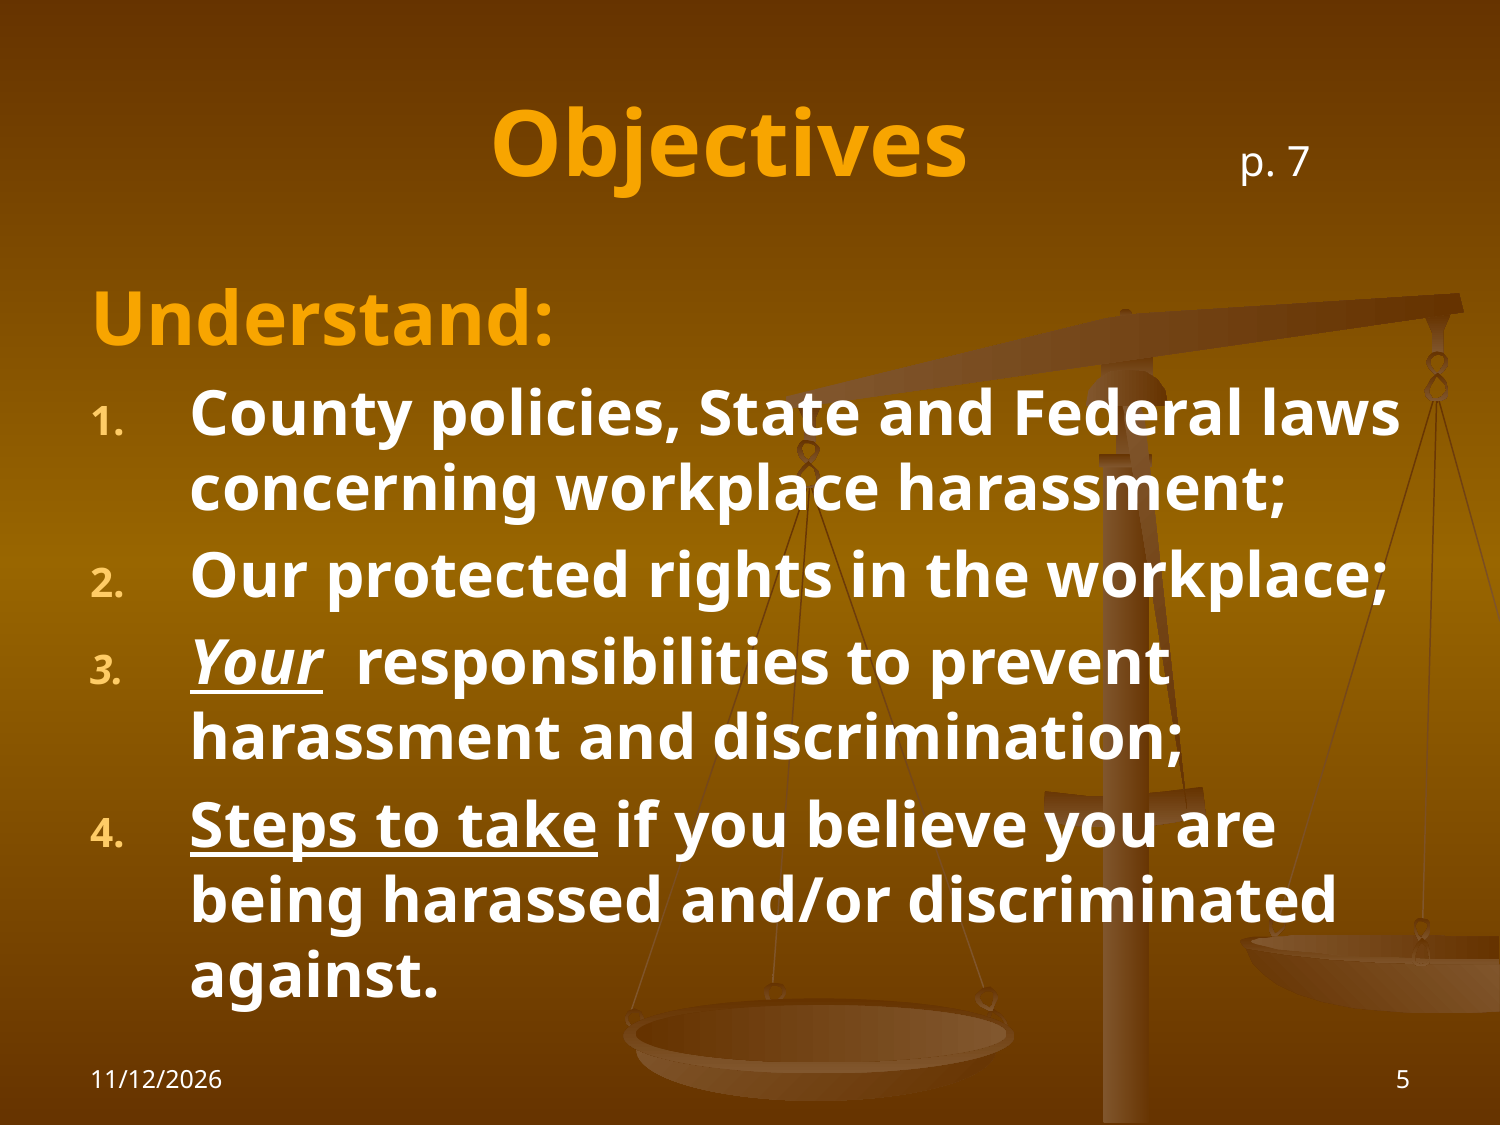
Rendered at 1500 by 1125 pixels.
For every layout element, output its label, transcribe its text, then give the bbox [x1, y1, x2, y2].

slide_number 5 [1074, 1029, 1426, 1106]
title Objectives p. 7 [74, 45, 1426, 234]
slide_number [74, 1029, 426, 1106]
list Understand: County policies, State and Federal laws concerning workplace harassment; Our protected rights in the workplace; Your responsibilities to prevent harassment and discrimination; Steps to take if you believe you are being harassed and/or discriminated against. [74, 262, 1463, 1006]
